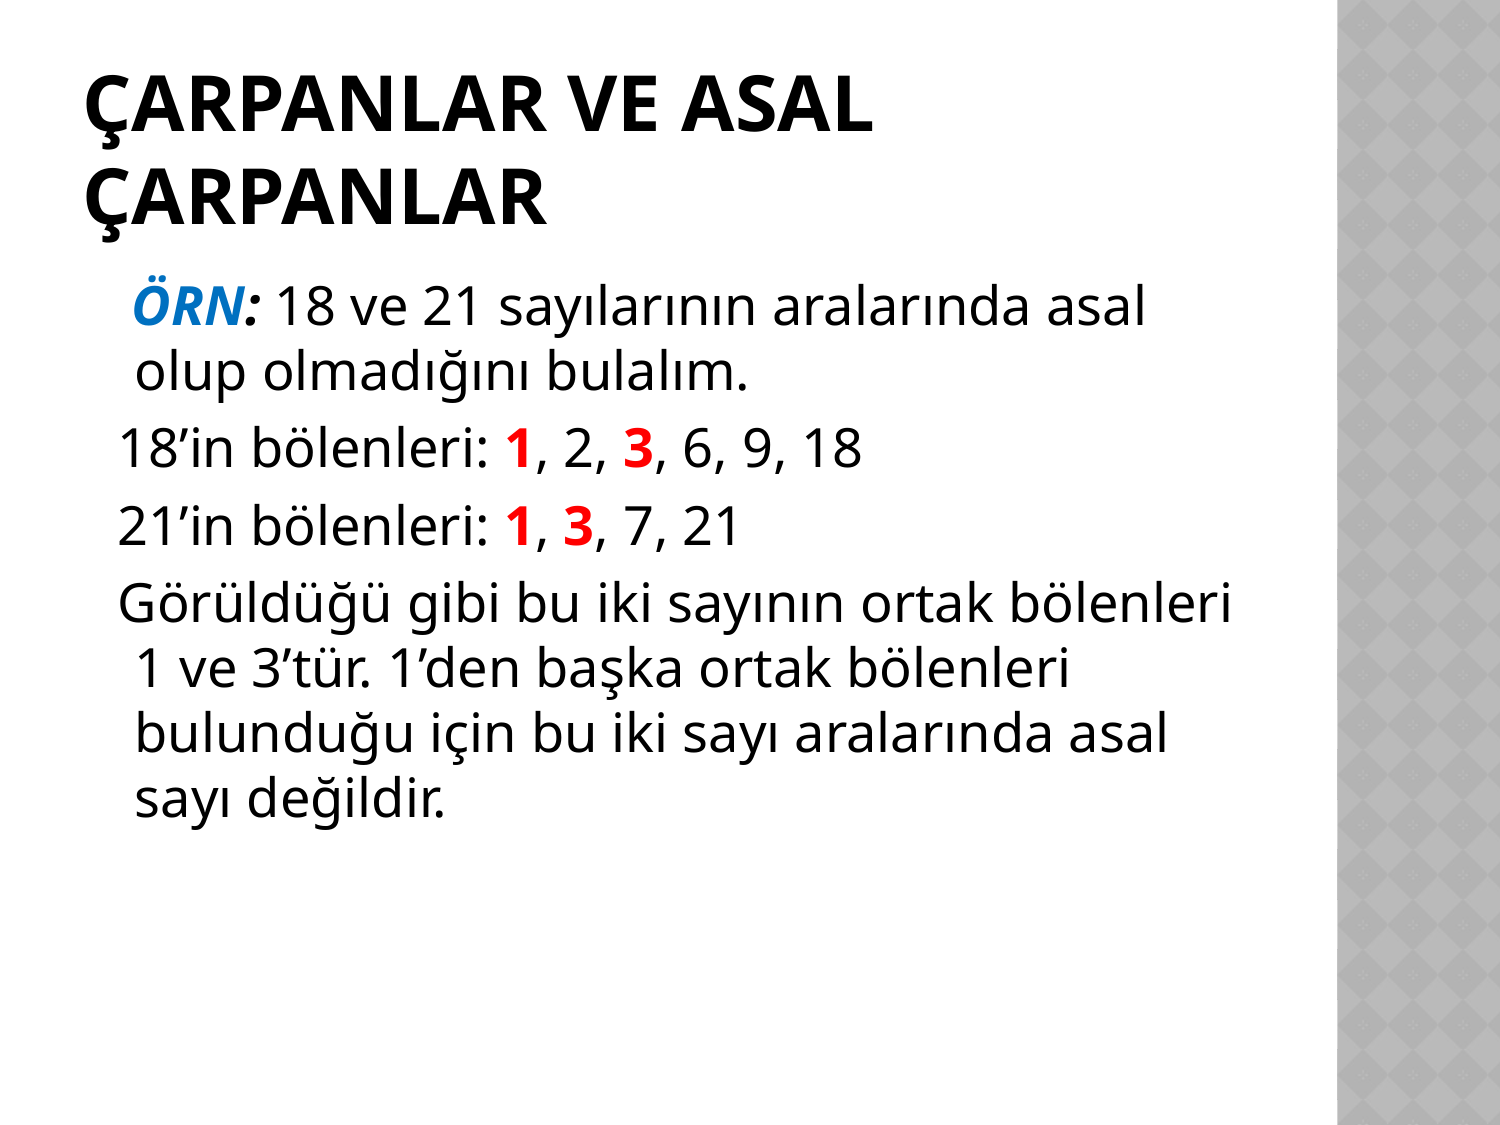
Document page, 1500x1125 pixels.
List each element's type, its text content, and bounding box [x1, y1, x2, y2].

list ÖRN: 18 ve 21 sayılarının aralarında asal olup olmadığını bulalım. 18’in bölenleri: 1, 2, 3, 6, 9, 18 21’in bölenleri: 1, 3, 7, 21 Görüldüğü gibi bu iki sayının ortak bölenleri 1 ve 3’tür. 1’den başka ortak bölenleri bulunduğu için bu iki sayı aralarında asal sayı değildir. [75, 264, 1263, 1059]
title Çarpanlar ve asal çarpanlar [75, 52, 1263, 240]
